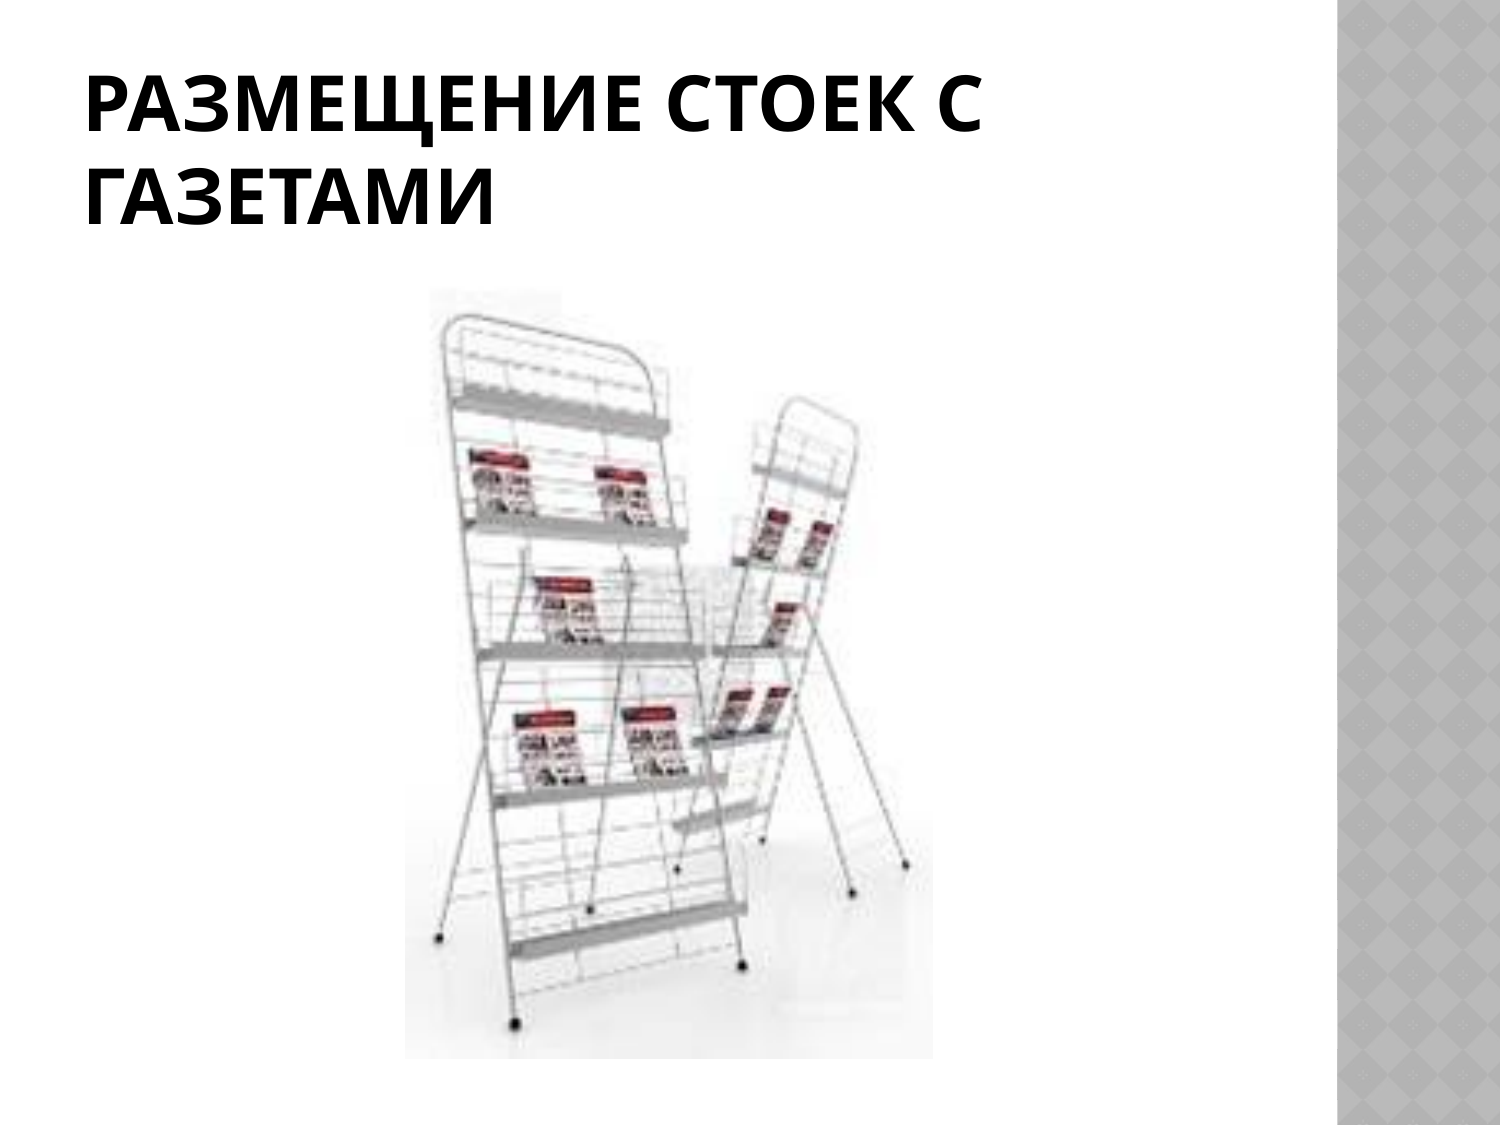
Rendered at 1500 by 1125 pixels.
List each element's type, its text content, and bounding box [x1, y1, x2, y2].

title РАЗМЕЩЕНИЕ СТОЕК С ГАЗЕТАМИ [75, 52, 1263, 240]
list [404, 263, 933, 1060]
